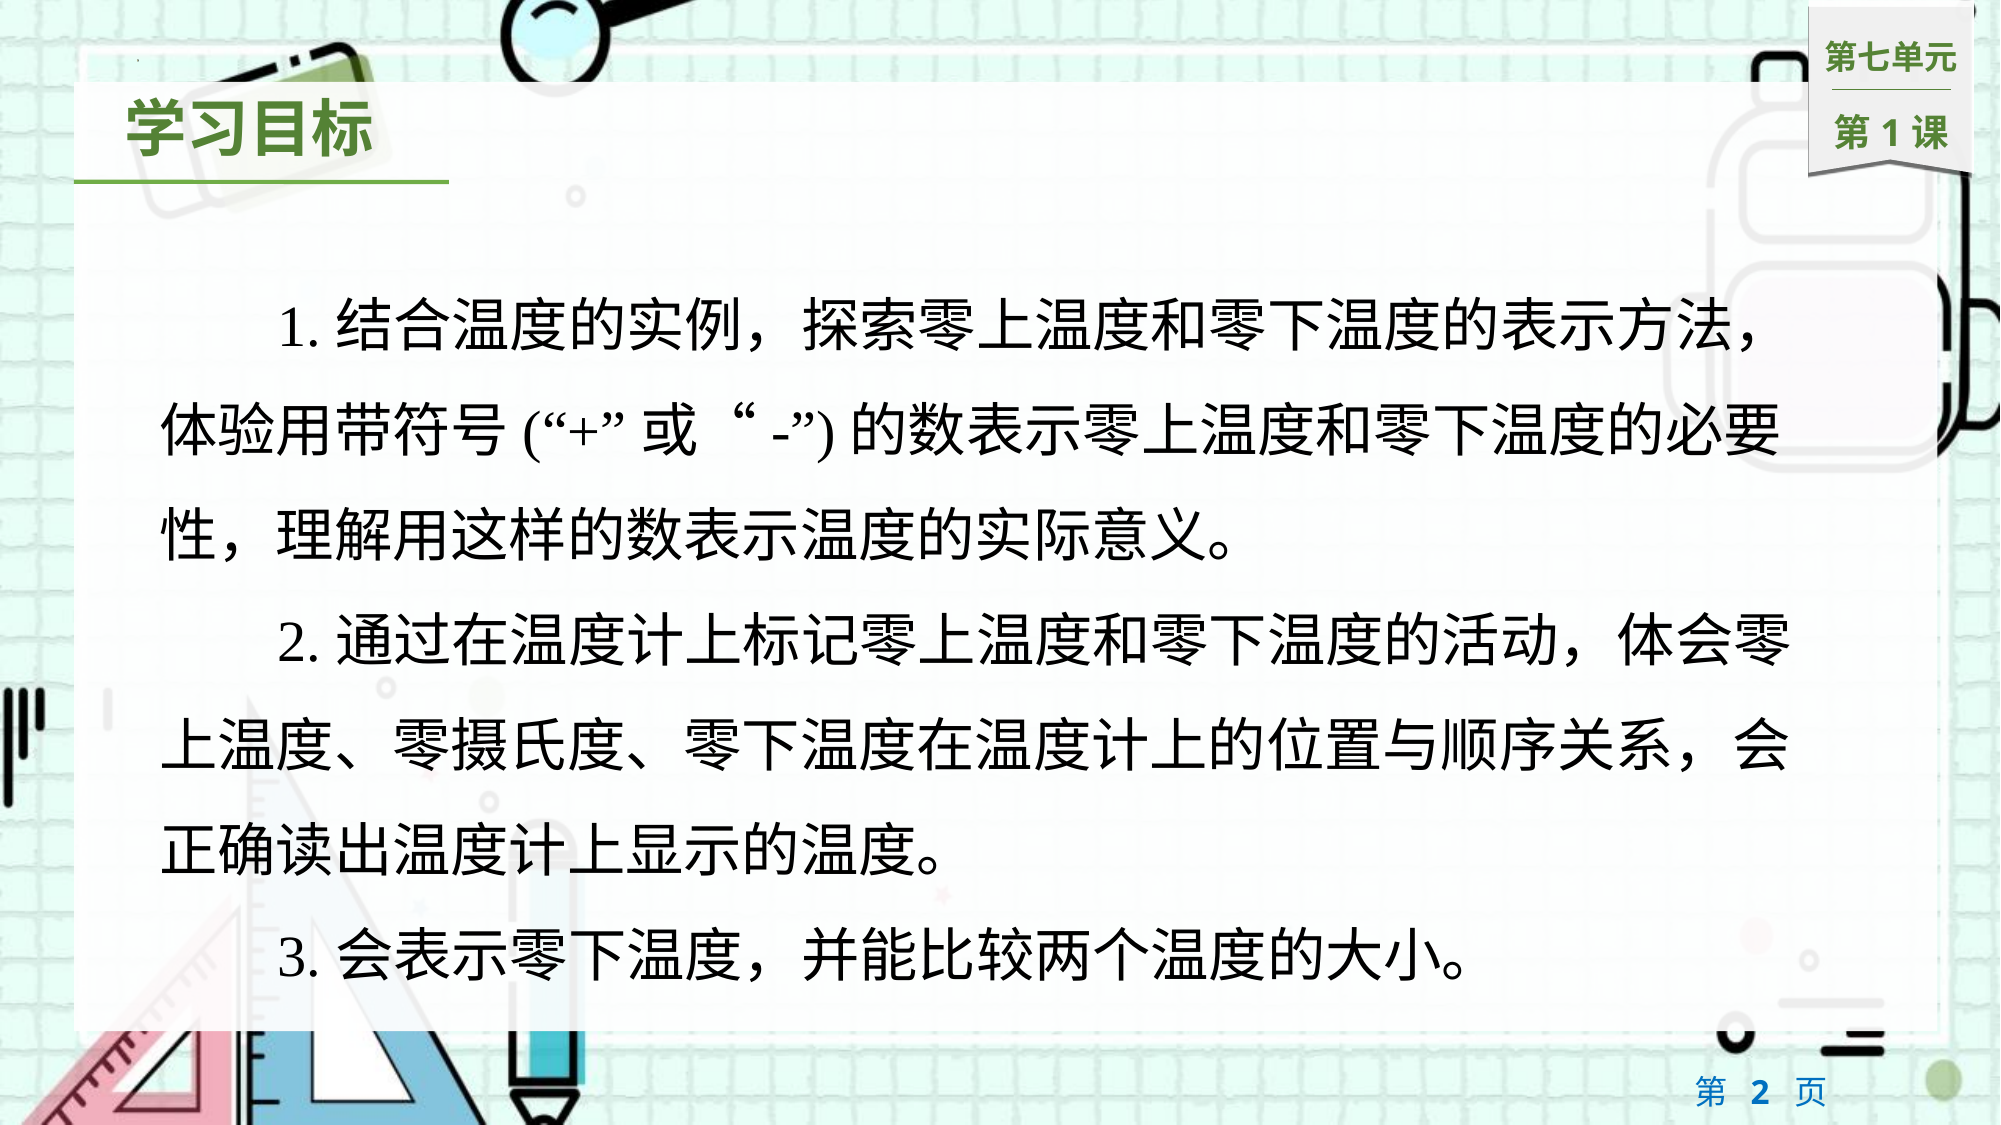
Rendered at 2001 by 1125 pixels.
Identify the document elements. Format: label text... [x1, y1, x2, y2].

picture [0, 0, 2000, 1125]
picture [1938, 168, 1971, 176]
list 1.结合温度的实例，探索零上温度和零下温度的表示方法，体验用带符号(“+”或“-”)的数表示零上温度和零下温度的必要性，理解用这样的数表示温度的实际意义。 2.通过在温度计上标记零上温度和零下温度的活动，体会零上温度、零摄氏度、零下温度在温度计上的位置与顺序关系，会正确读出温度计上显示的温度。 3.会表示零下温度，并能比较两个温度的大小。 [144, 246, 1844, 985]
